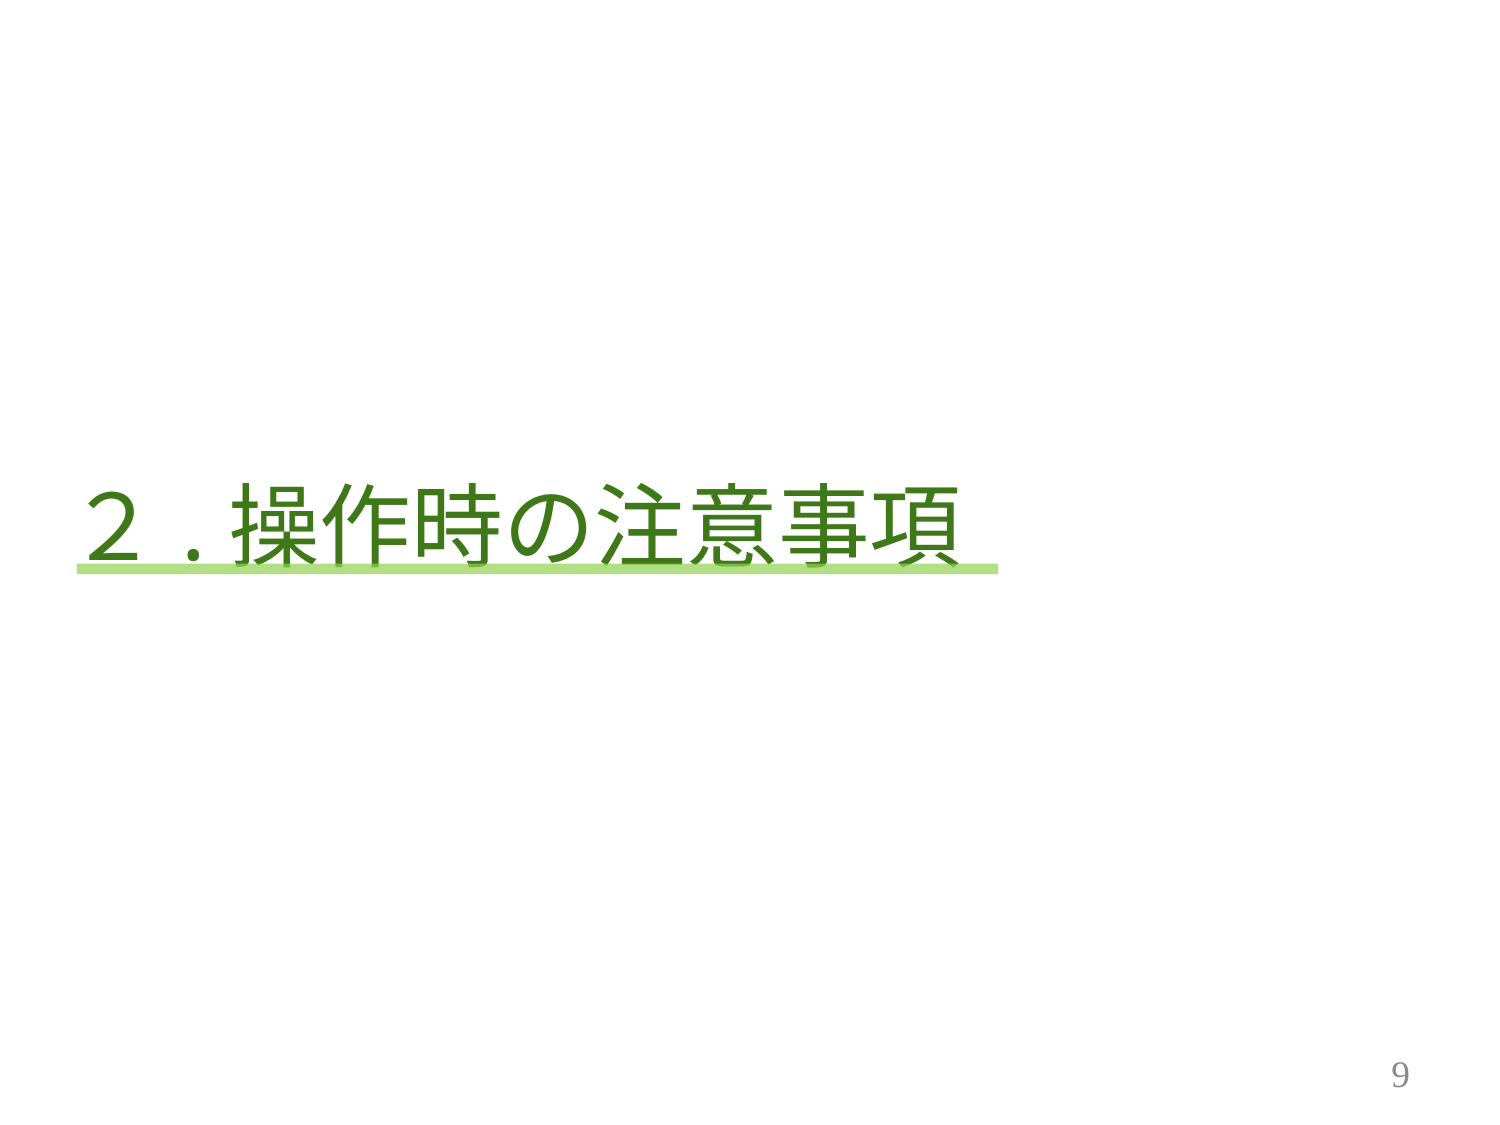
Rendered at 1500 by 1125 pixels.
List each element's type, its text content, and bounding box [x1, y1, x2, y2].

slide_number 8 [1074, 1042, 1425, 1103]
text_box ２.操作時の注意事項 [53, 461, 1447, 615]
text_box [75, 562, 1000, 576]
